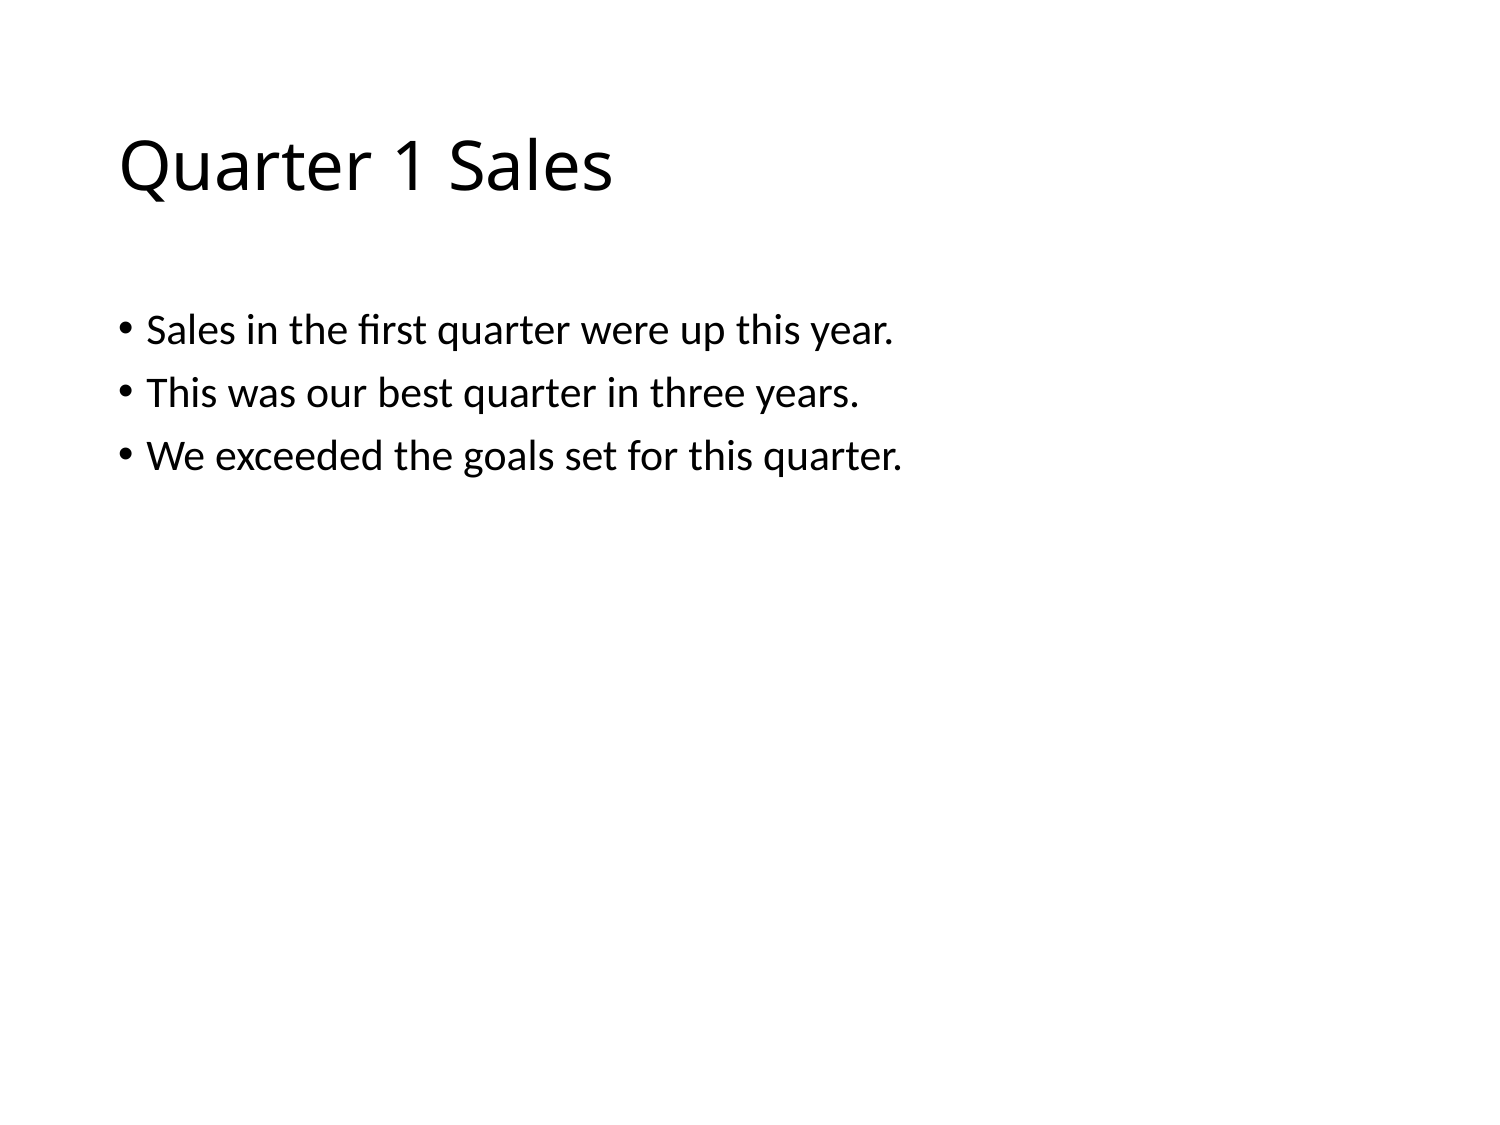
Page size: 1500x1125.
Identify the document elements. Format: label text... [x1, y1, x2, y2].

list Sales in the first quarter were up this year. This was our best quarter in three years. We exceeded the goals set for this quarter. [103, 299, 1397, 1014]
title Quarter 1 Sales [103, 59, 1397, 278]
